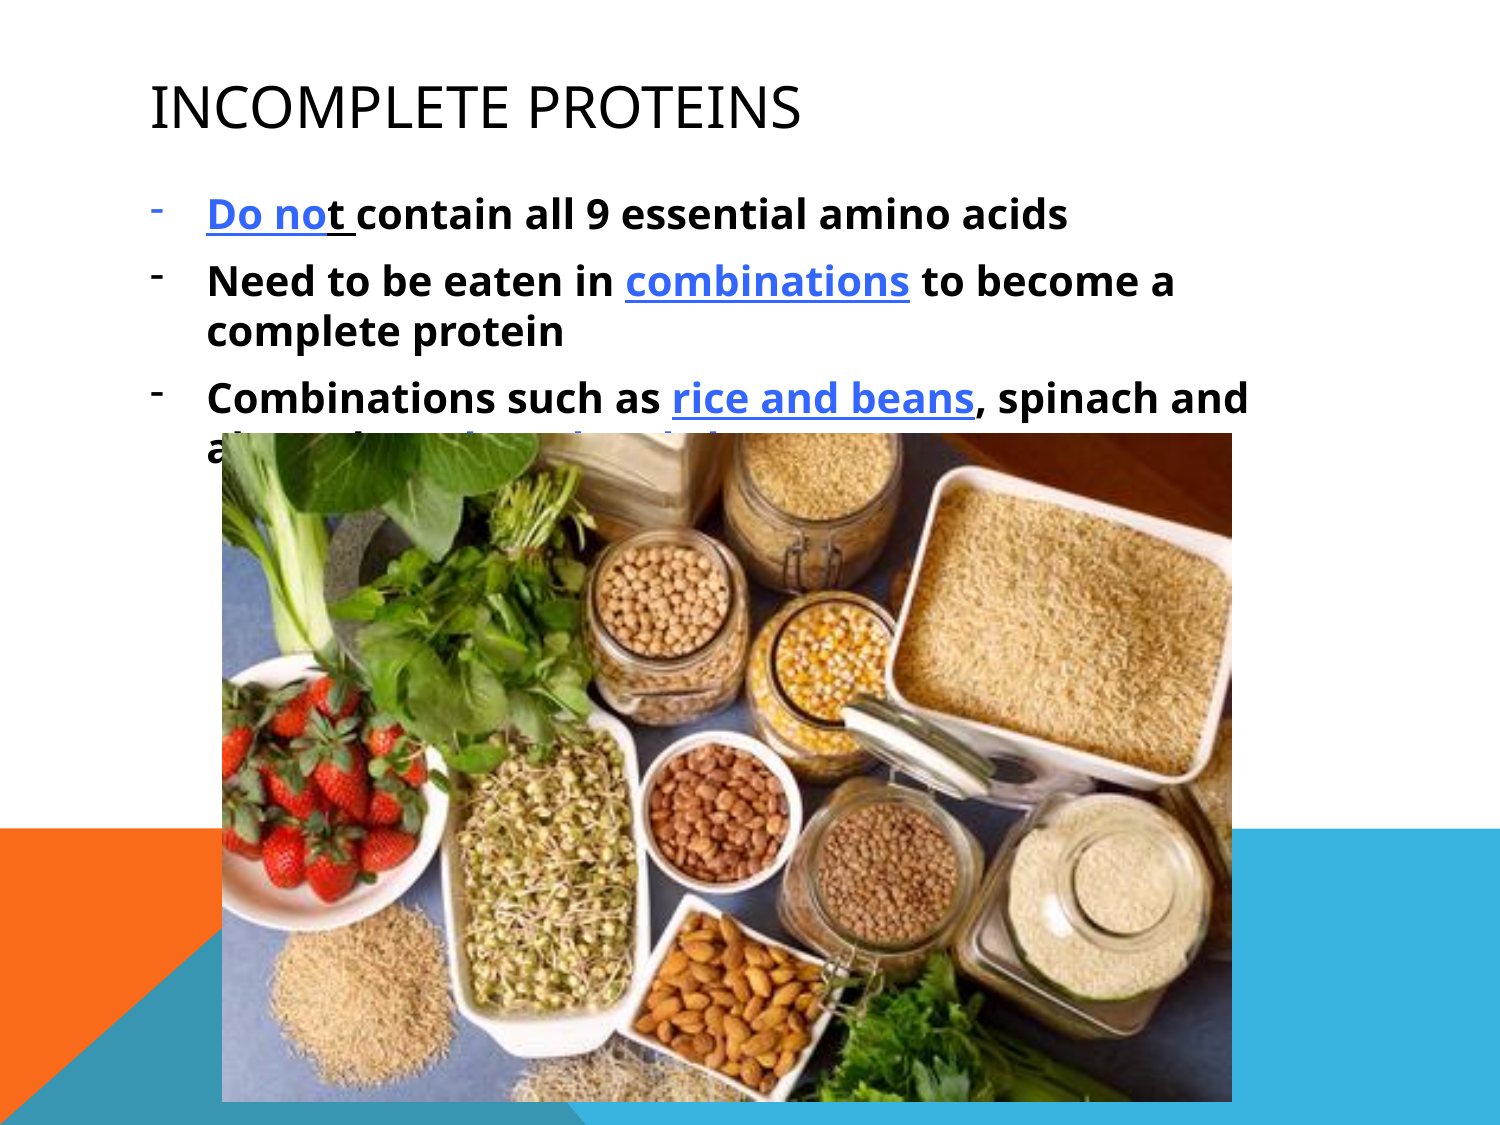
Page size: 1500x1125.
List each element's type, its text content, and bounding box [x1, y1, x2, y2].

title Incomplete proteins [135, 60, 1369, 150]
picture [222, 433, 1232, 1102]
list Do not contain all 9 essential amino acids Need to be eaten in combinations to become a complete protein Combinations such as rice and beans, spinach and almonds, or bread and cheese [135, 180, 1369, 768]
